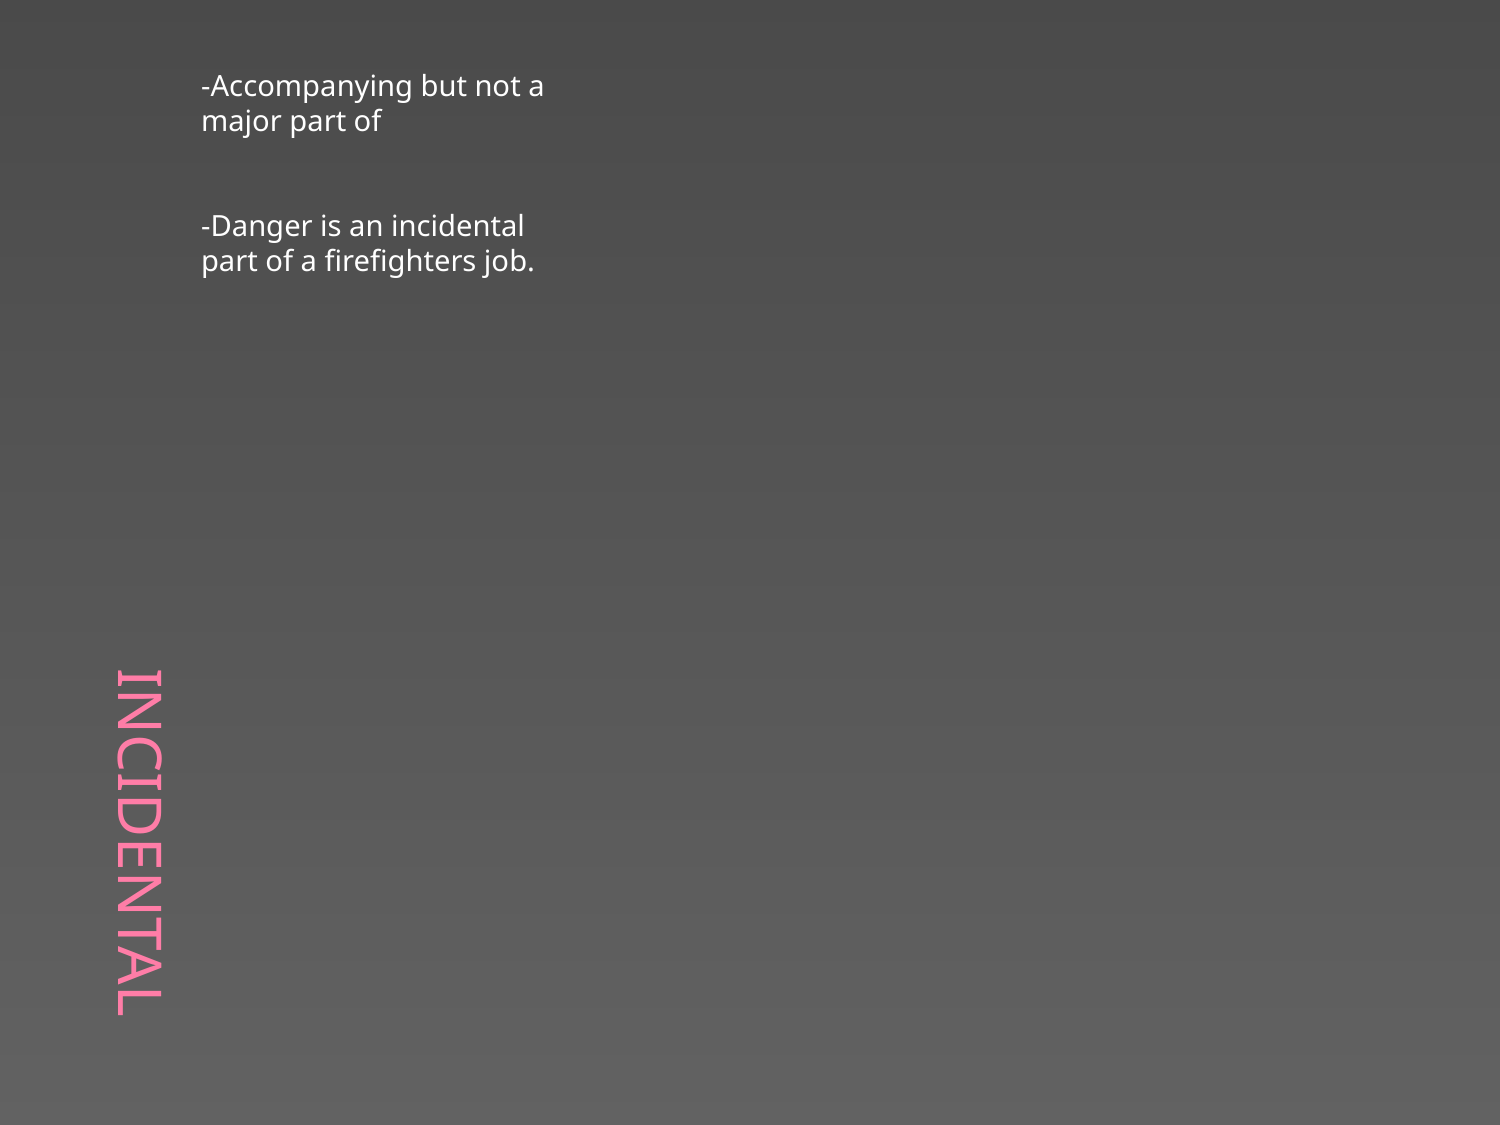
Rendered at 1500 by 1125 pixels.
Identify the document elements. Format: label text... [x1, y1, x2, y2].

title Incidental [36, 60, 186, 1036]
list -Accompanying but not a major part of -Danger is an incidental part of a firefighters job. [186, 60, 587, 1036]
